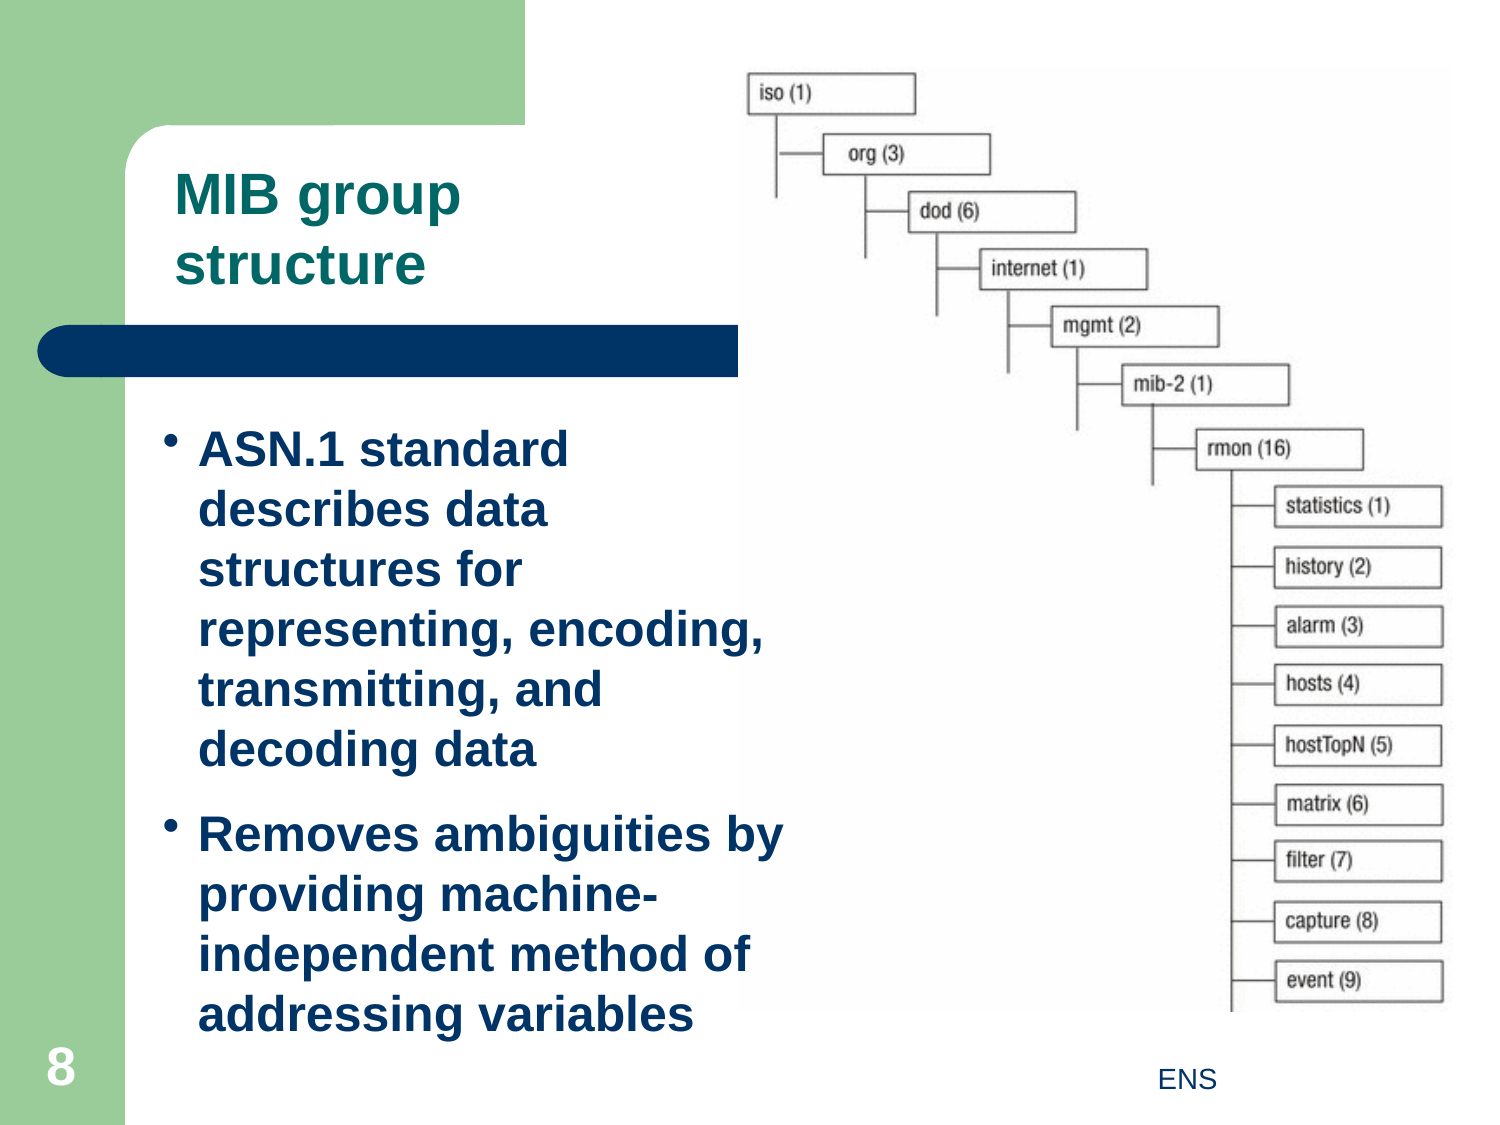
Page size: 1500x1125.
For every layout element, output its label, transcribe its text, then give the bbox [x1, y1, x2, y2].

footer ENS [949, 1024, 1426, 1104]
text_box ASN.1 standard describes data structures for representing, encoding, transmitting, and decoding data Removes ambiguities by providing machine-independent method of addressing variables [147, 408, 810, 1049]
slide_number 8 [13, 1023, 111, 1105]
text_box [737, 66, 1454, 1012]
text_box MIB group structure [159, 148, 680, 304]
